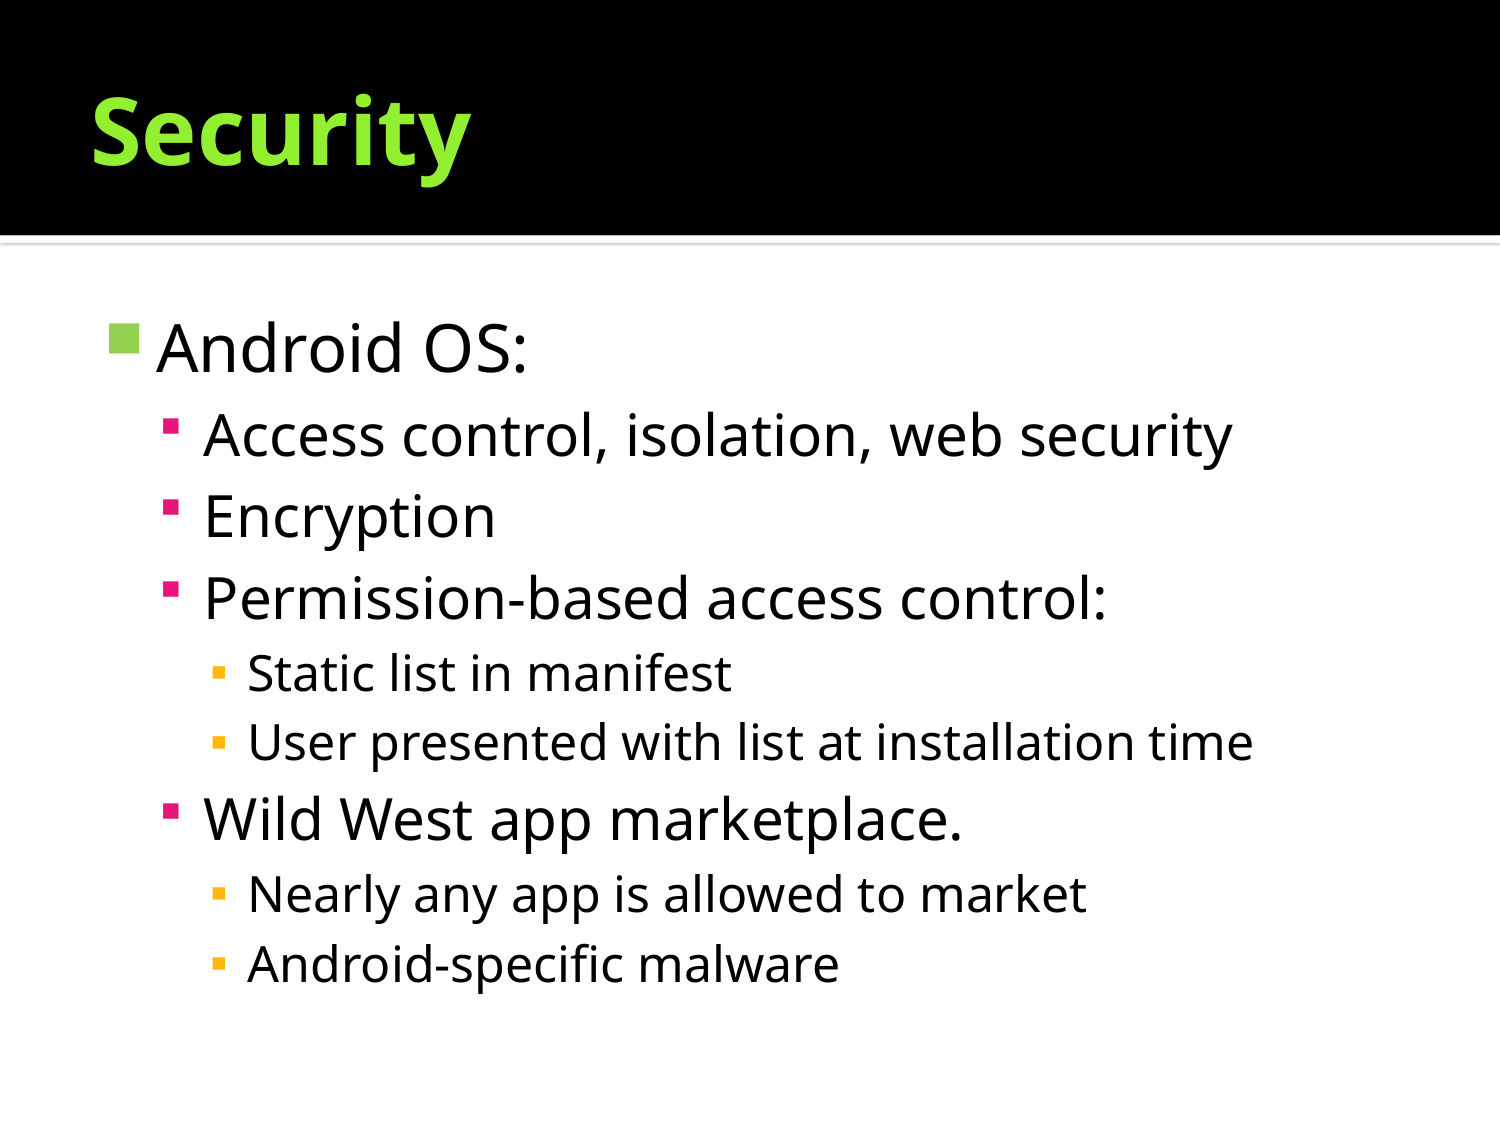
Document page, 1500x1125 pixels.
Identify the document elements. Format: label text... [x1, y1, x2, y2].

list Android OS: Access control, isolation, web security Encryption Permission-based access control: Static list in manifest User presented with list at installation time Wild West app marketplace. Nearly any app is allowed to market Android-specific malware [75, 291, 1425, 1050]
title Security [75, 25, 1425, 231]
